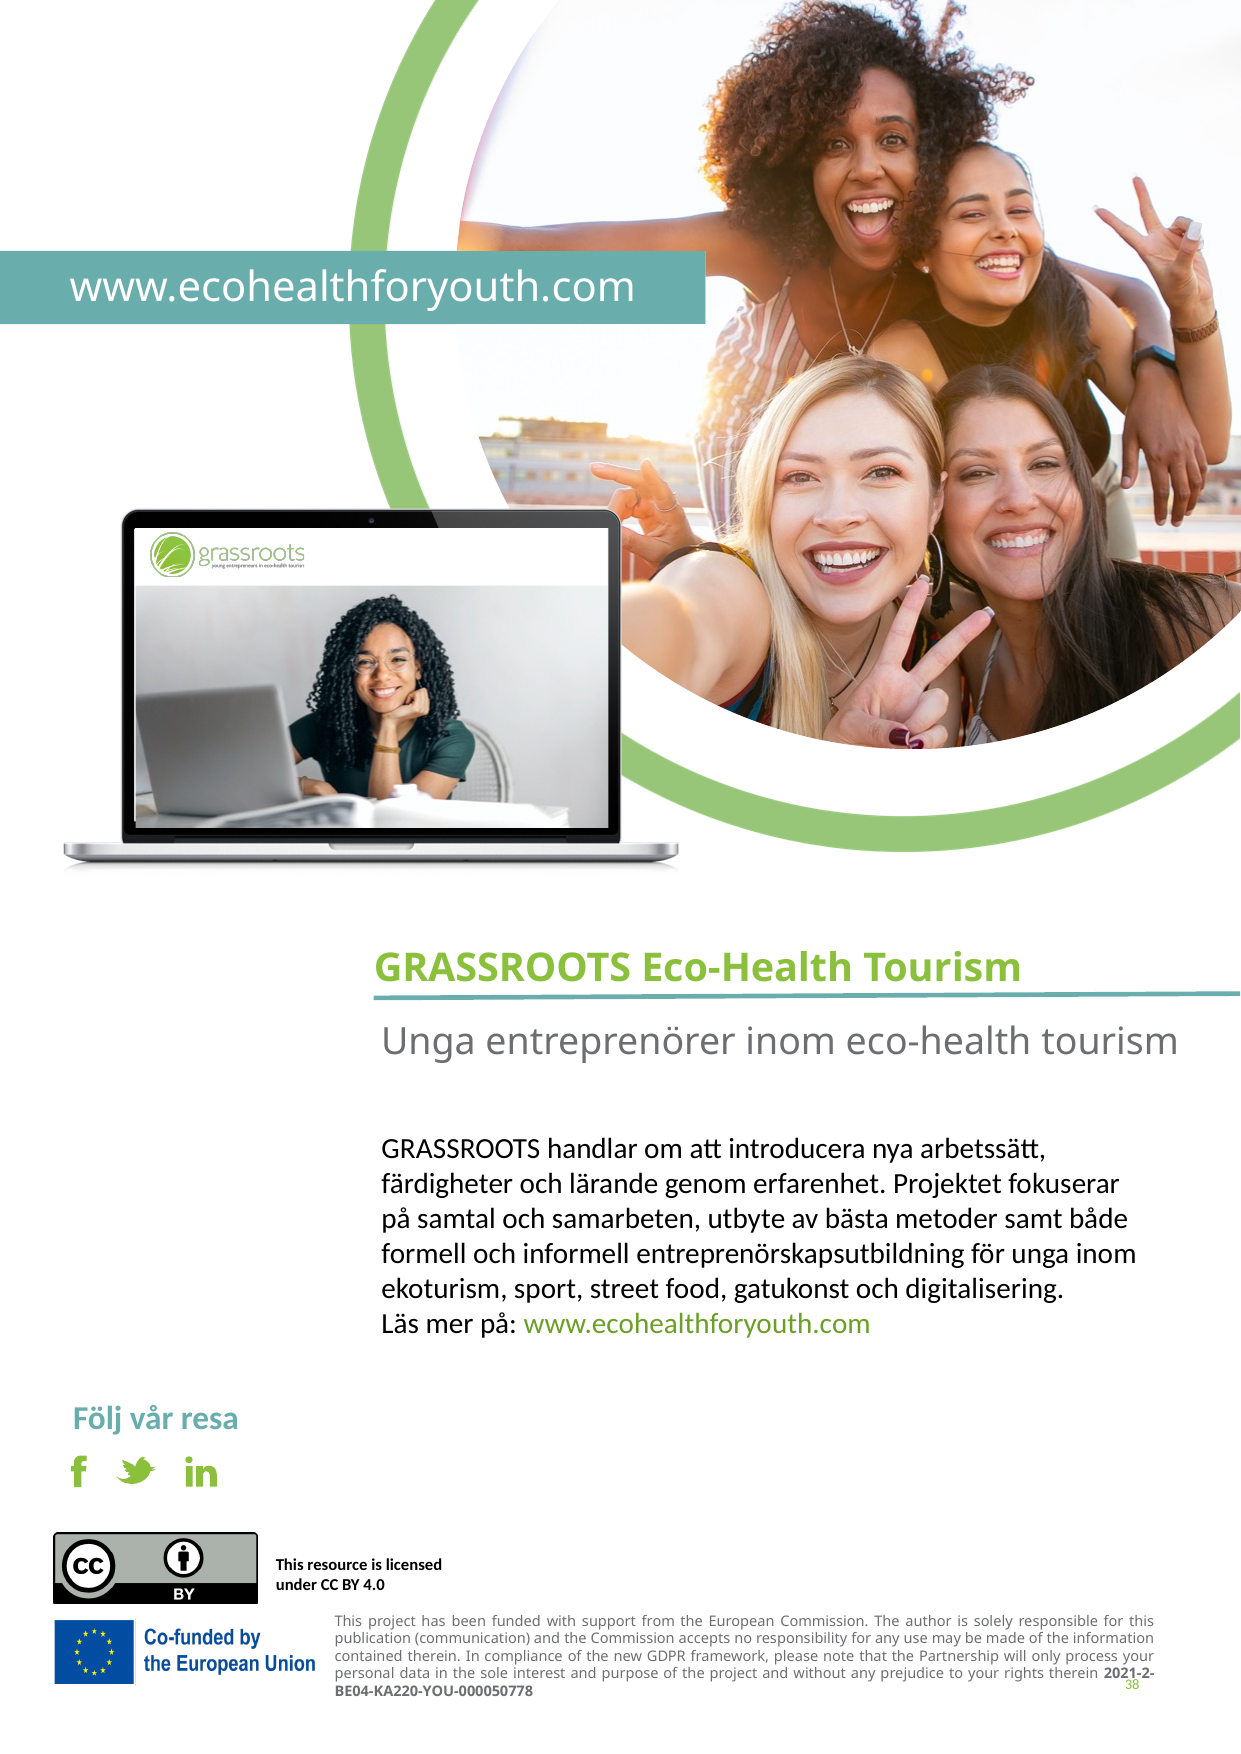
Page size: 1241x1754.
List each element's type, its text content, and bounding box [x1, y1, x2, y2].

list GRASSROOTS handlar om att introducera nya arbetssätt, färdigheter och lärande genom erfarenhet. Projektet fokuserar på samtal och samarbeten, utbyte av bästa metoder samt både formell och informell entreprenörskapsutbildning för unga inom ekoturism, sport, street food, gatukonst och digitalisering. Läs mer på: www.ecohealthforyouth.com [366, 1122, 1162, 1508]
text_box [70, 1455, 217, 1490]
picture [342, 0, 1241, 883]
list GRASSROOTS Eco-Health Tourism [358, 934, 1241, 1044]
list Unga entreprenörer inom eco-health tourism [366, 1044, 1233, 1138]
list www.ecohealthforyouth.com [0, 252, 456, 326]
picture [51, 1616, 335, 1688]
text_box Följ vår resa [58, 1388, 566, 1466]
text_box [34, 492, 701, 899]
picture [149, 532, 305, 577]
picture [53, 1532, 258, 1604]
